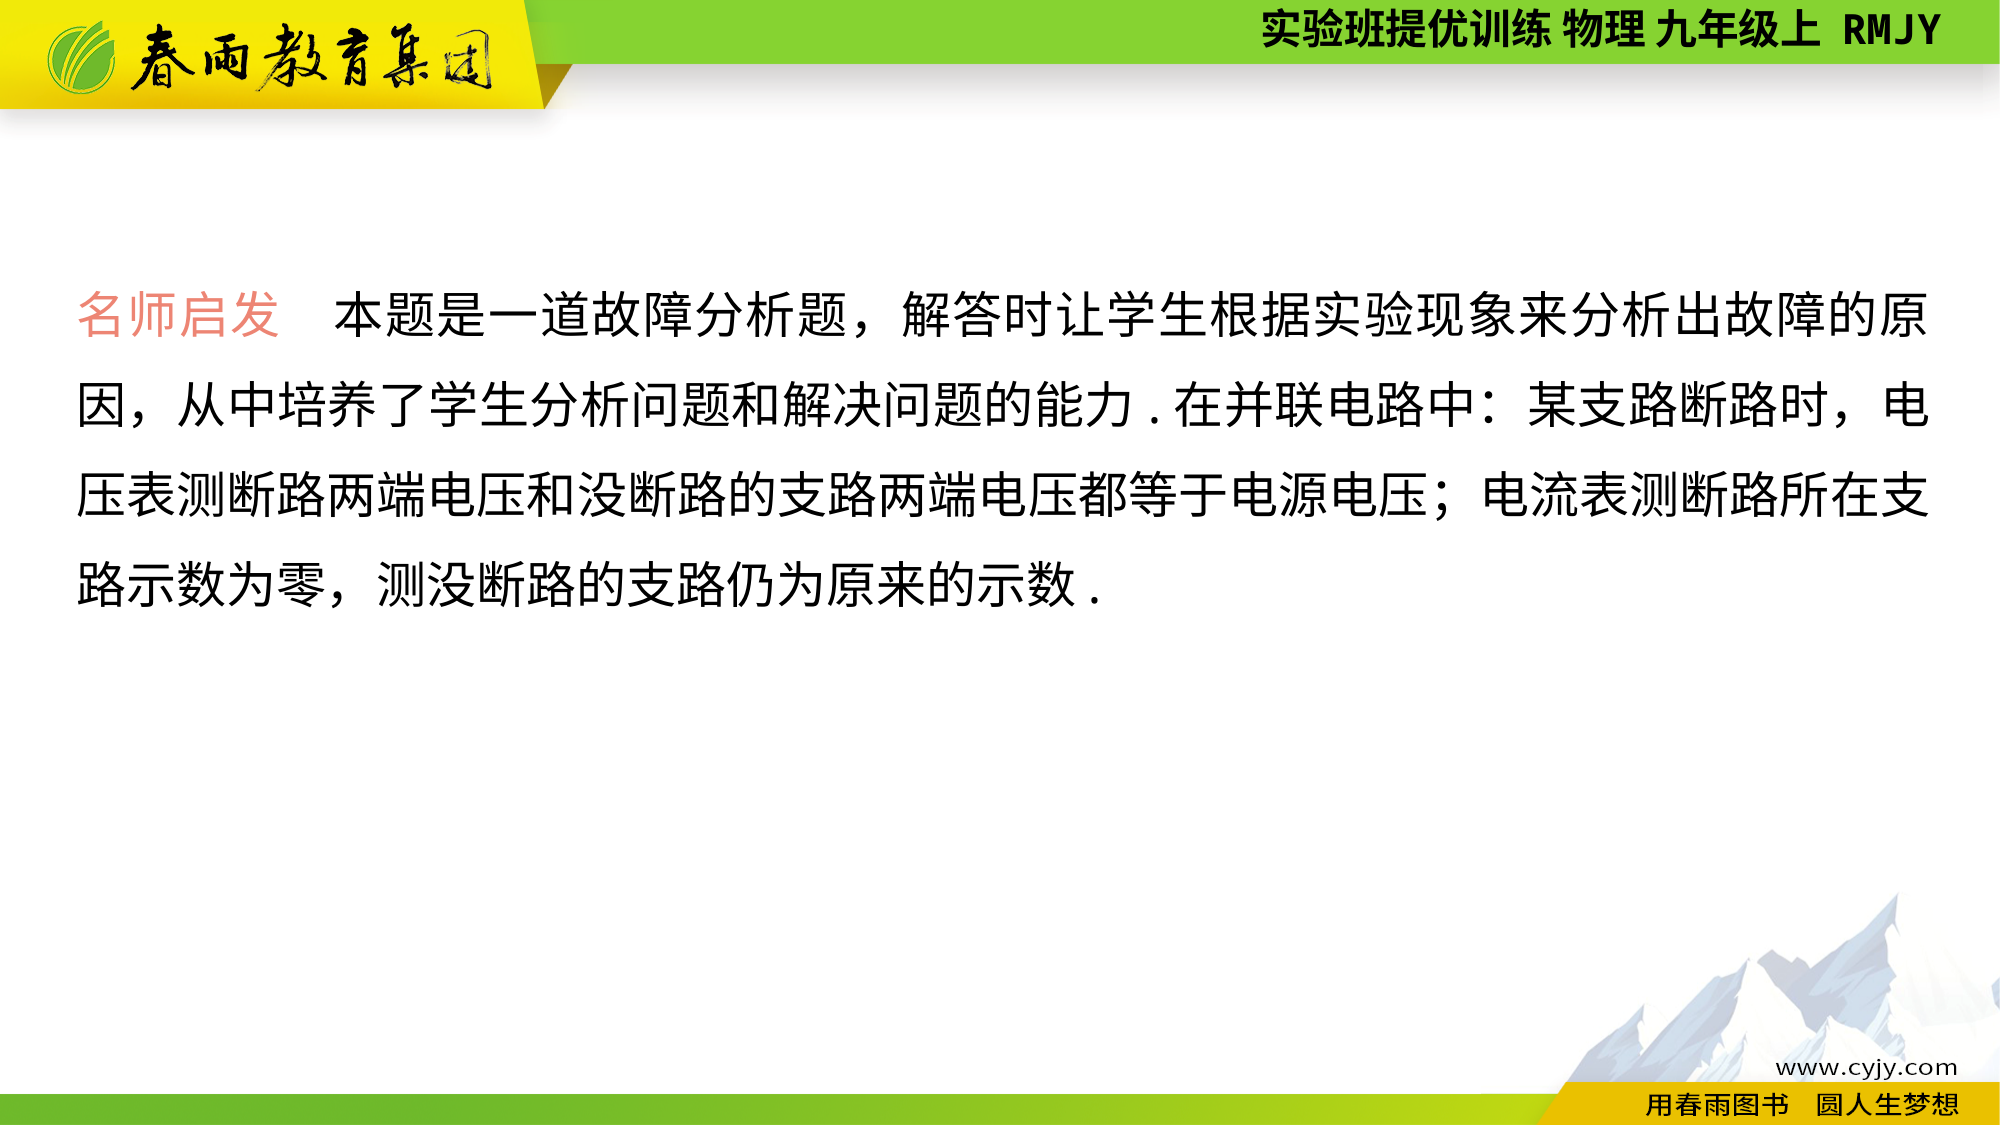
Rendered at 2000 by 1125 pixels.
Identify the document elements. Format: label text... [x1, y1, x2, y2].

text_box 名师启发 本题是一道故障分析题，解答时让学生根据实验现象来分析出故障的原因，从中培养了学生分析问题和解决问题的能力.在并联电路中：某支路断路时，电压表测断路两端电压和没断路的支路两端电压都等于电源电压；电流表测断路所在支路示数为零，测没断路的支路仍为原来的示数. [60, 246, 1946, 622]
picture [0, 0, 2000, 1125]
